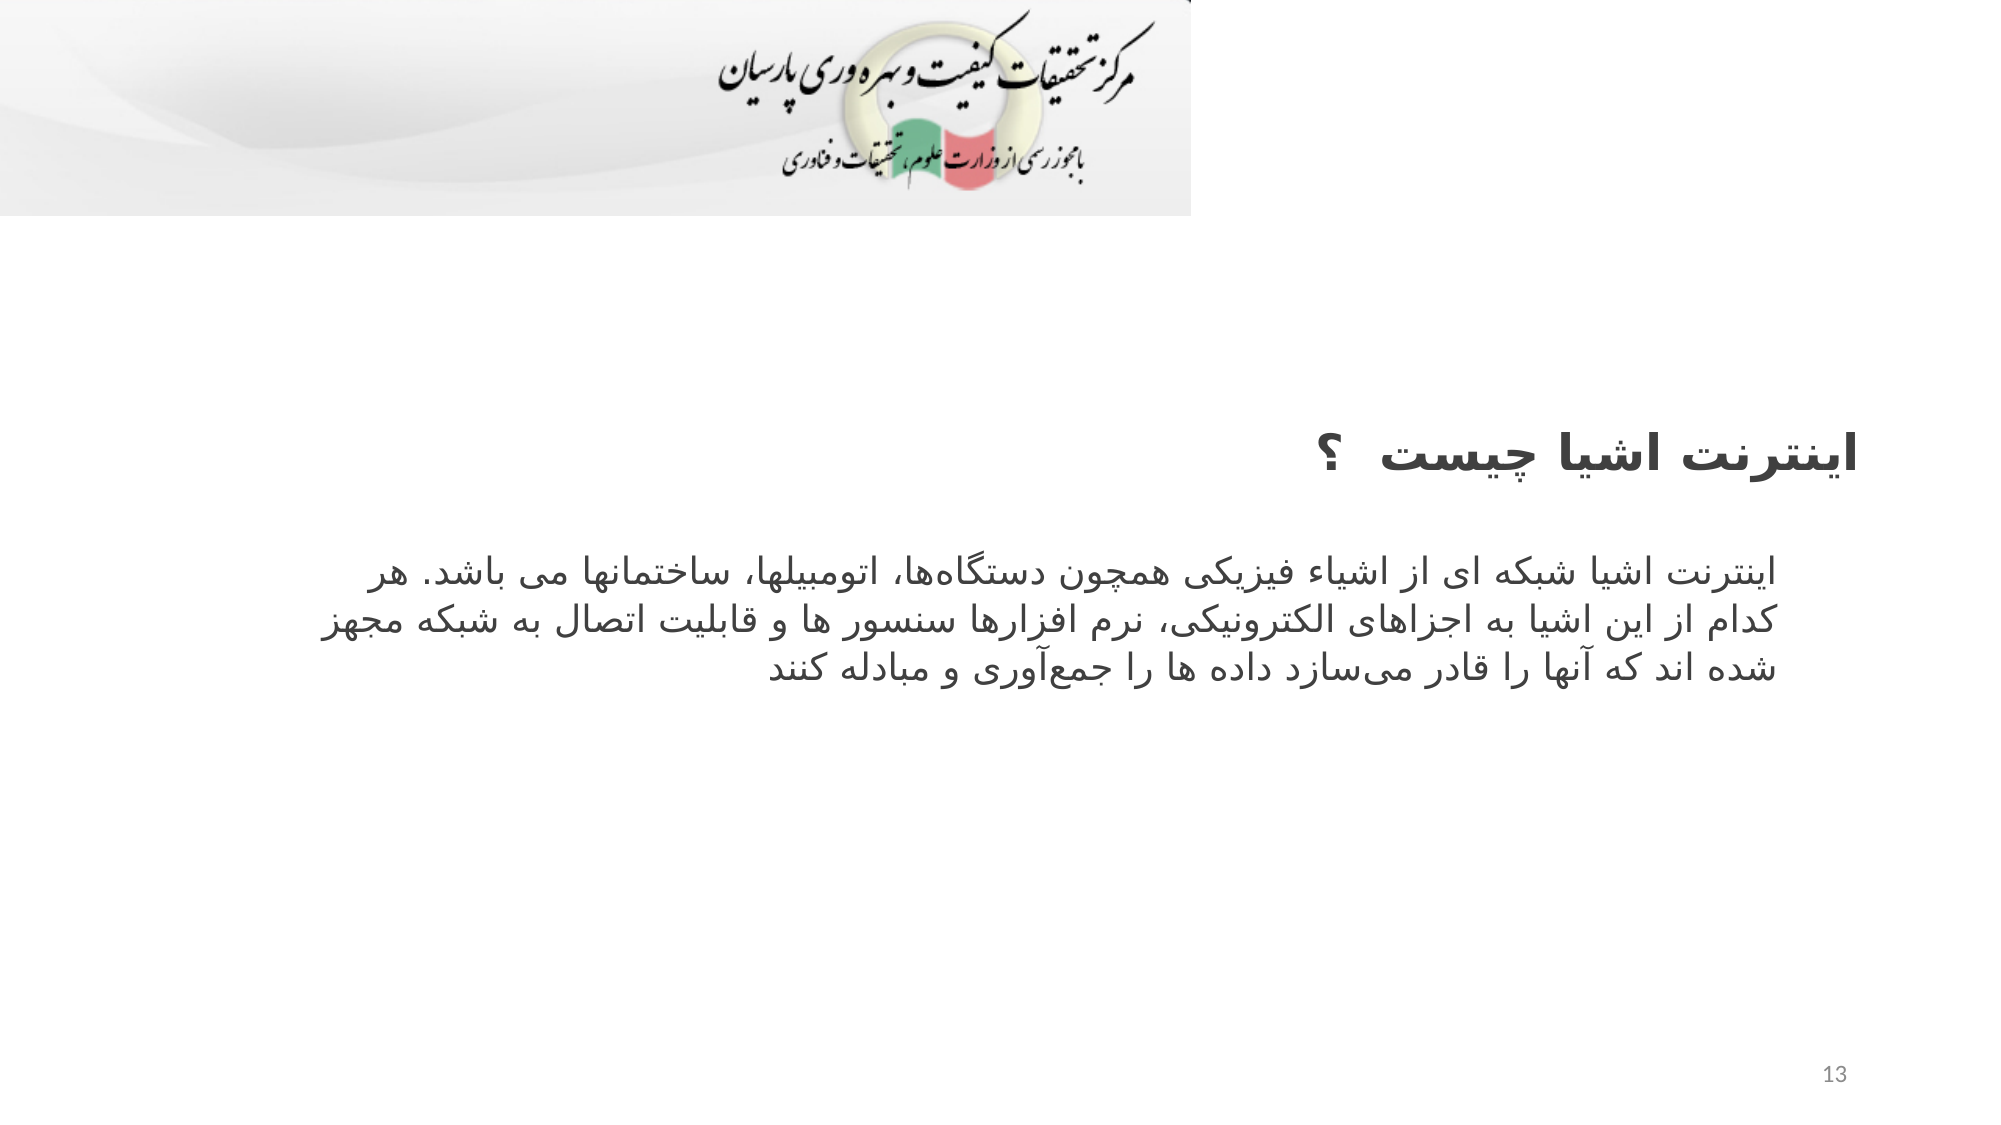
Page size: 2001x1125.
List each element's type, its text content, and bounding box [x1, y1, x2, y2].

text_box اینترنت اشیا شبکه ای از اشیاء فیزیکی همچون دستگاه‌ها، اتومبیلها، ساختمانها می باشد. هر کدام از این اشیا به اجزاهای الکترونیکی، نرم افزارها سنسور ها و قابلیت اتصال به شبکه مجهز شده اند که آنها را قادر می‌سازد داده ها را جمع‌آوری و مبادله کنند [292, 536, 1793, 696]
slide_number 13 [1412, 1042, 1863, 1103]
text_box اینترنت اشیا چیست ؟ [1300, 408, 1875, 488]
picture [0, 0, 1191, 216]
